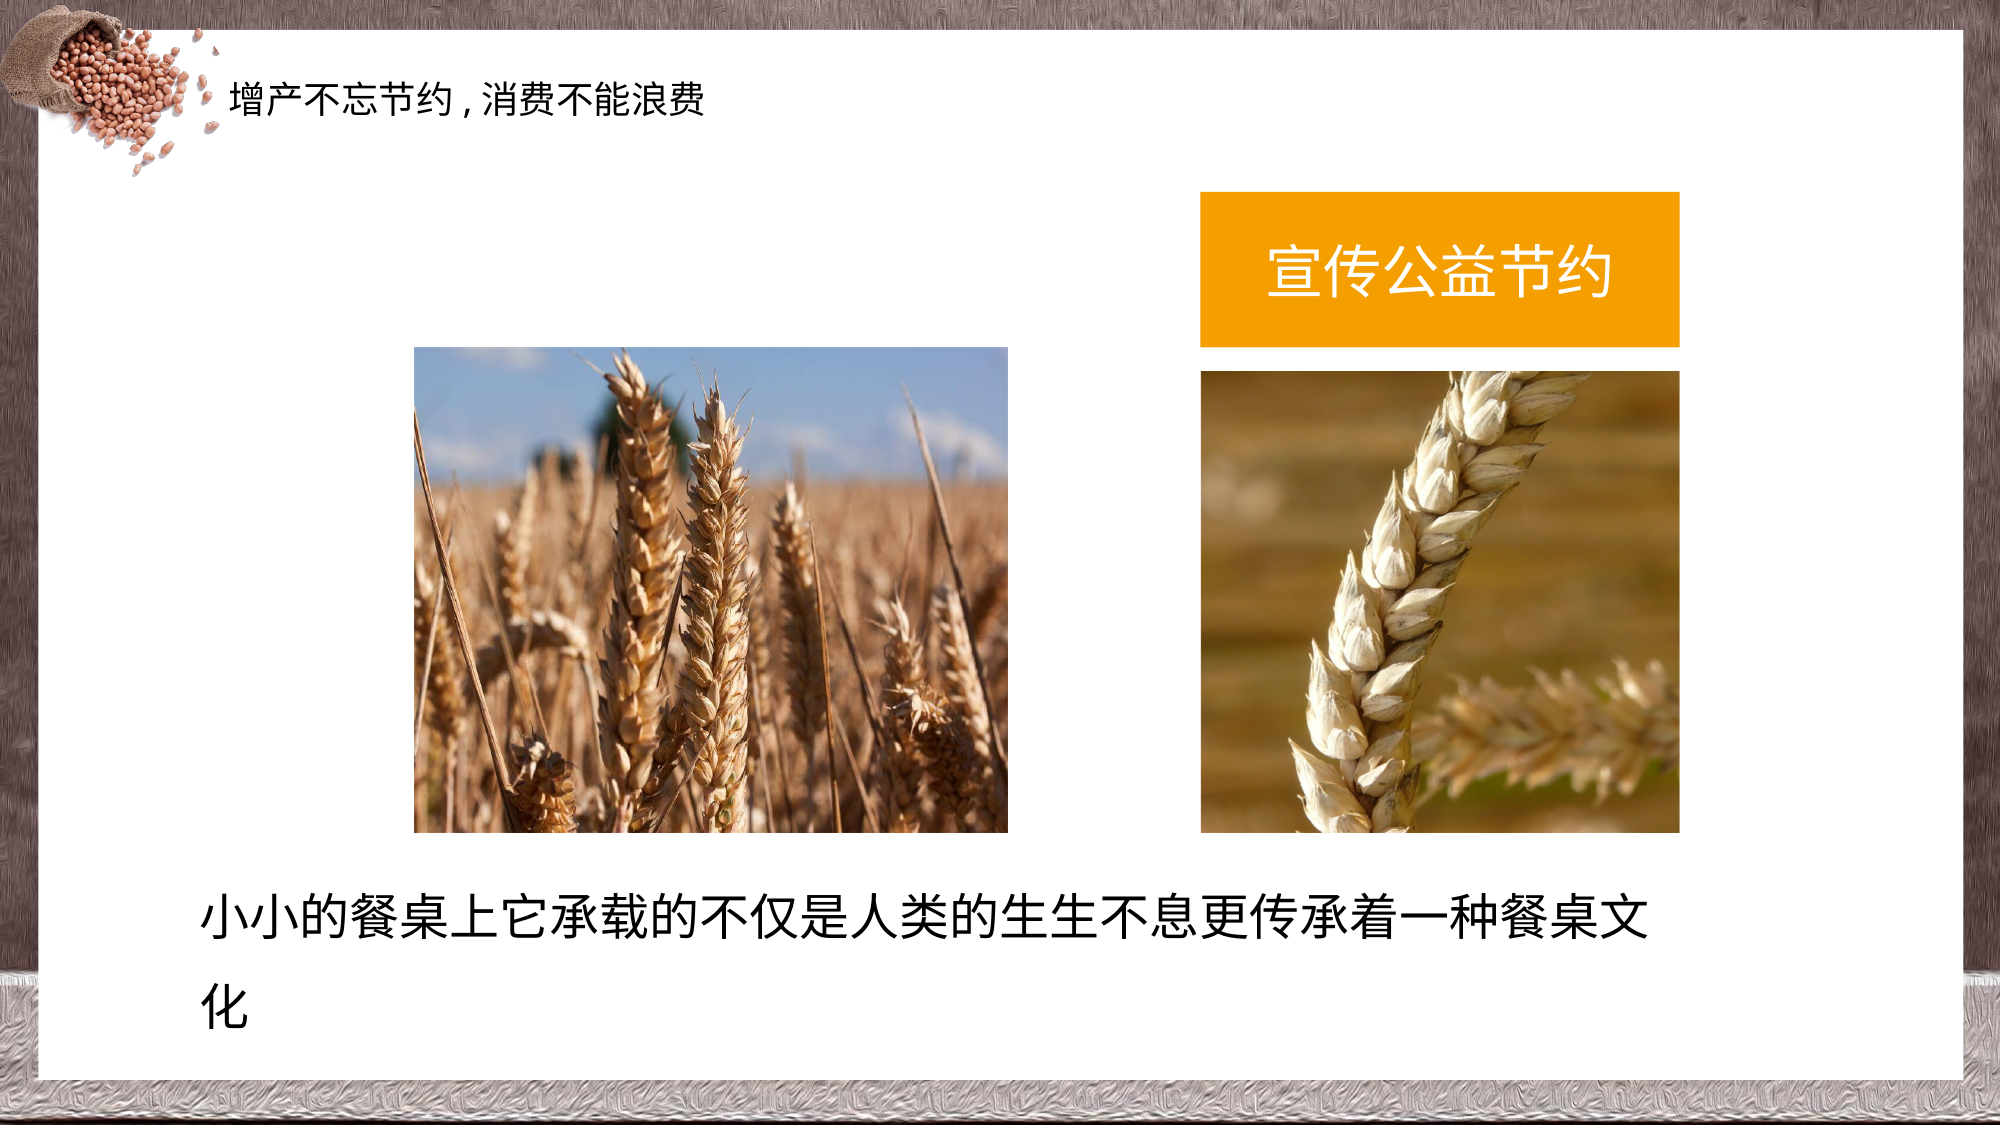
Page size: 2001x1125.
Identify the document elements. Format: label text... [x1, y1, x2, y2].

text_box 小小的餐桌上它承载的不仅是人类的生生不息更传承着一种餐桌文化 [184, 847, 1680, 1043]
picture [0, 0, 2000, 1125]
text_box 宣传公益节约 [1200, 191, 1680, 348]
text_box 增产不忘节约,消费不能浪费 [230, 68, 722, 129]
